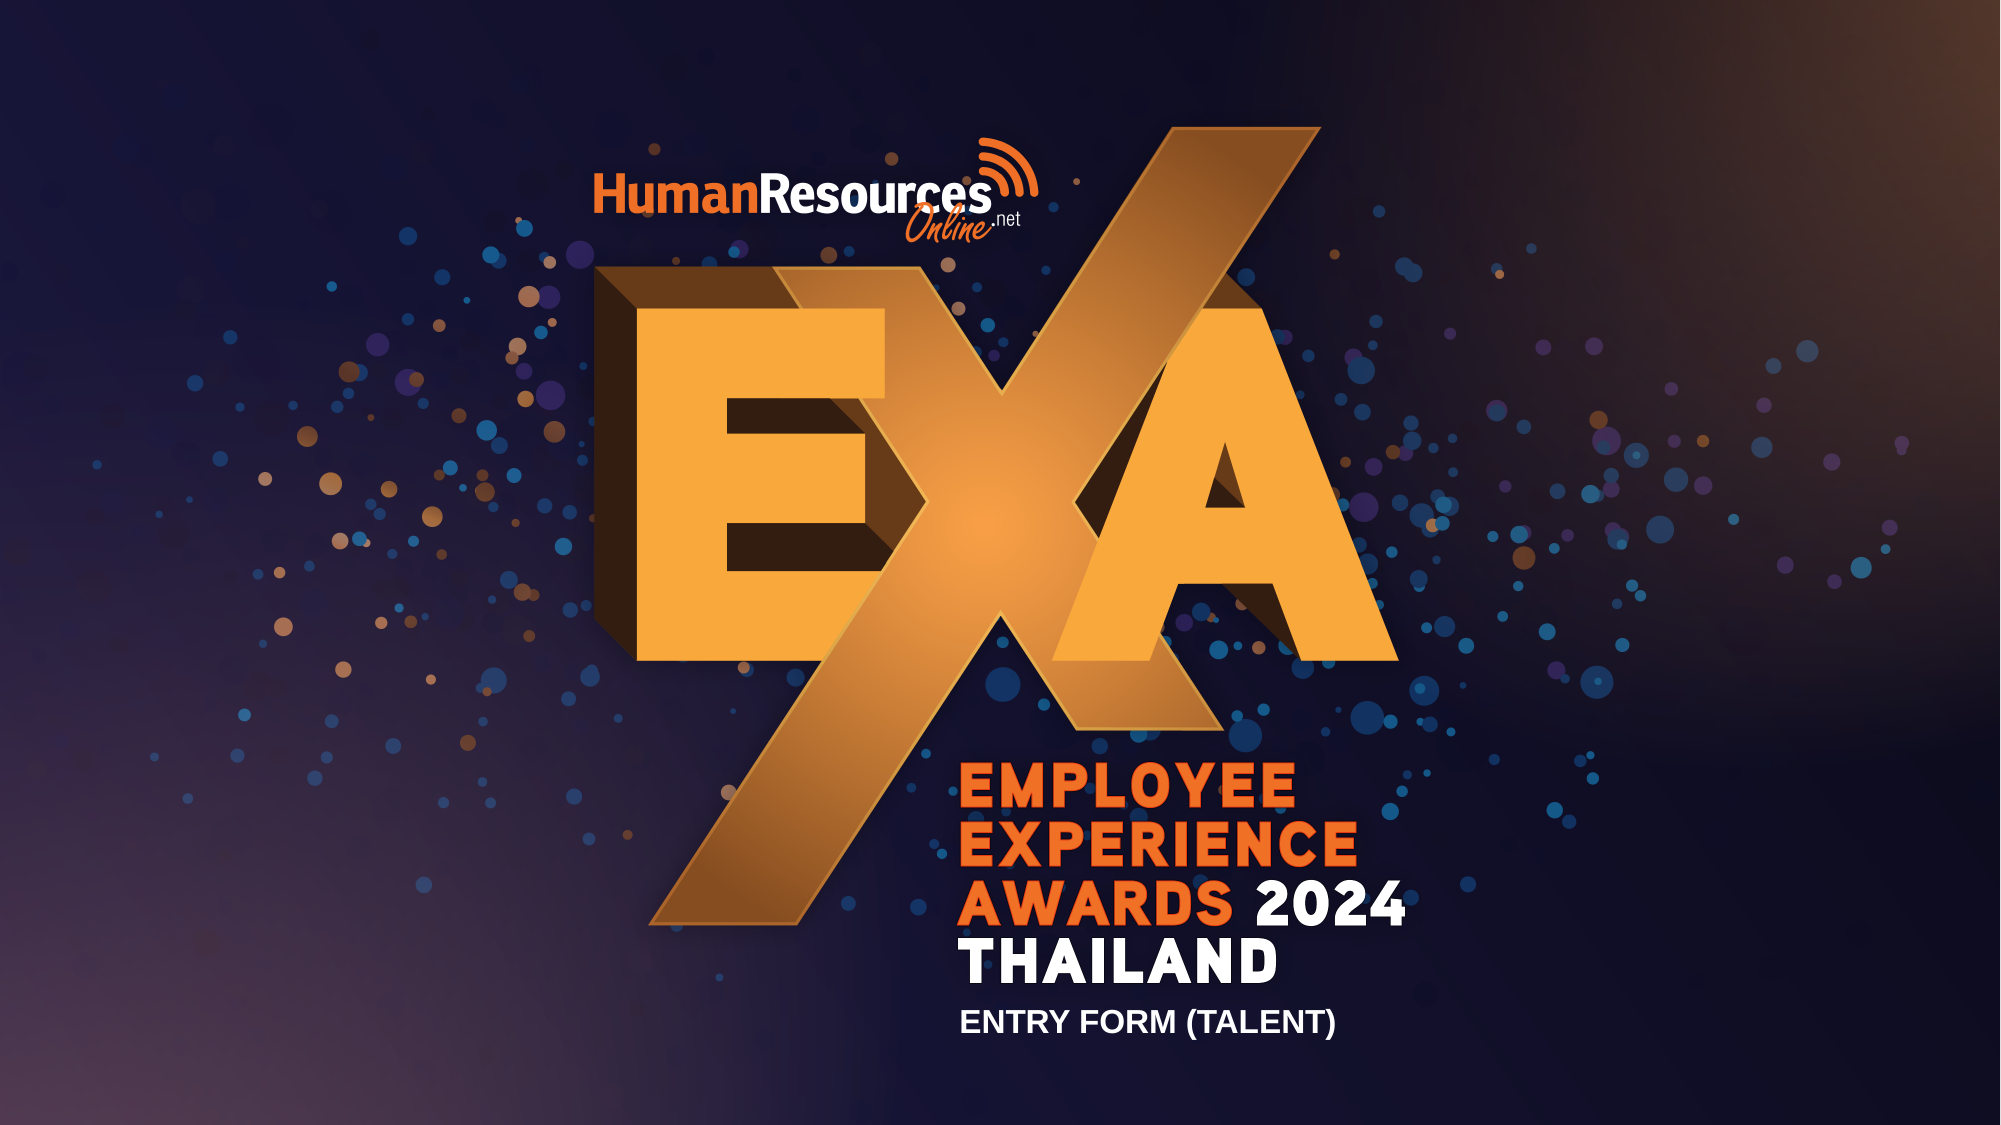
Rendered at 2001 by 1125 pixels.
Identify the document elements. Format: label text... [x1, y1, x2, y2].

text_box ENTRY FORM (TALENT) [944, 992, 2000, 1048]
picture [0, 0, 2001, 1125]
